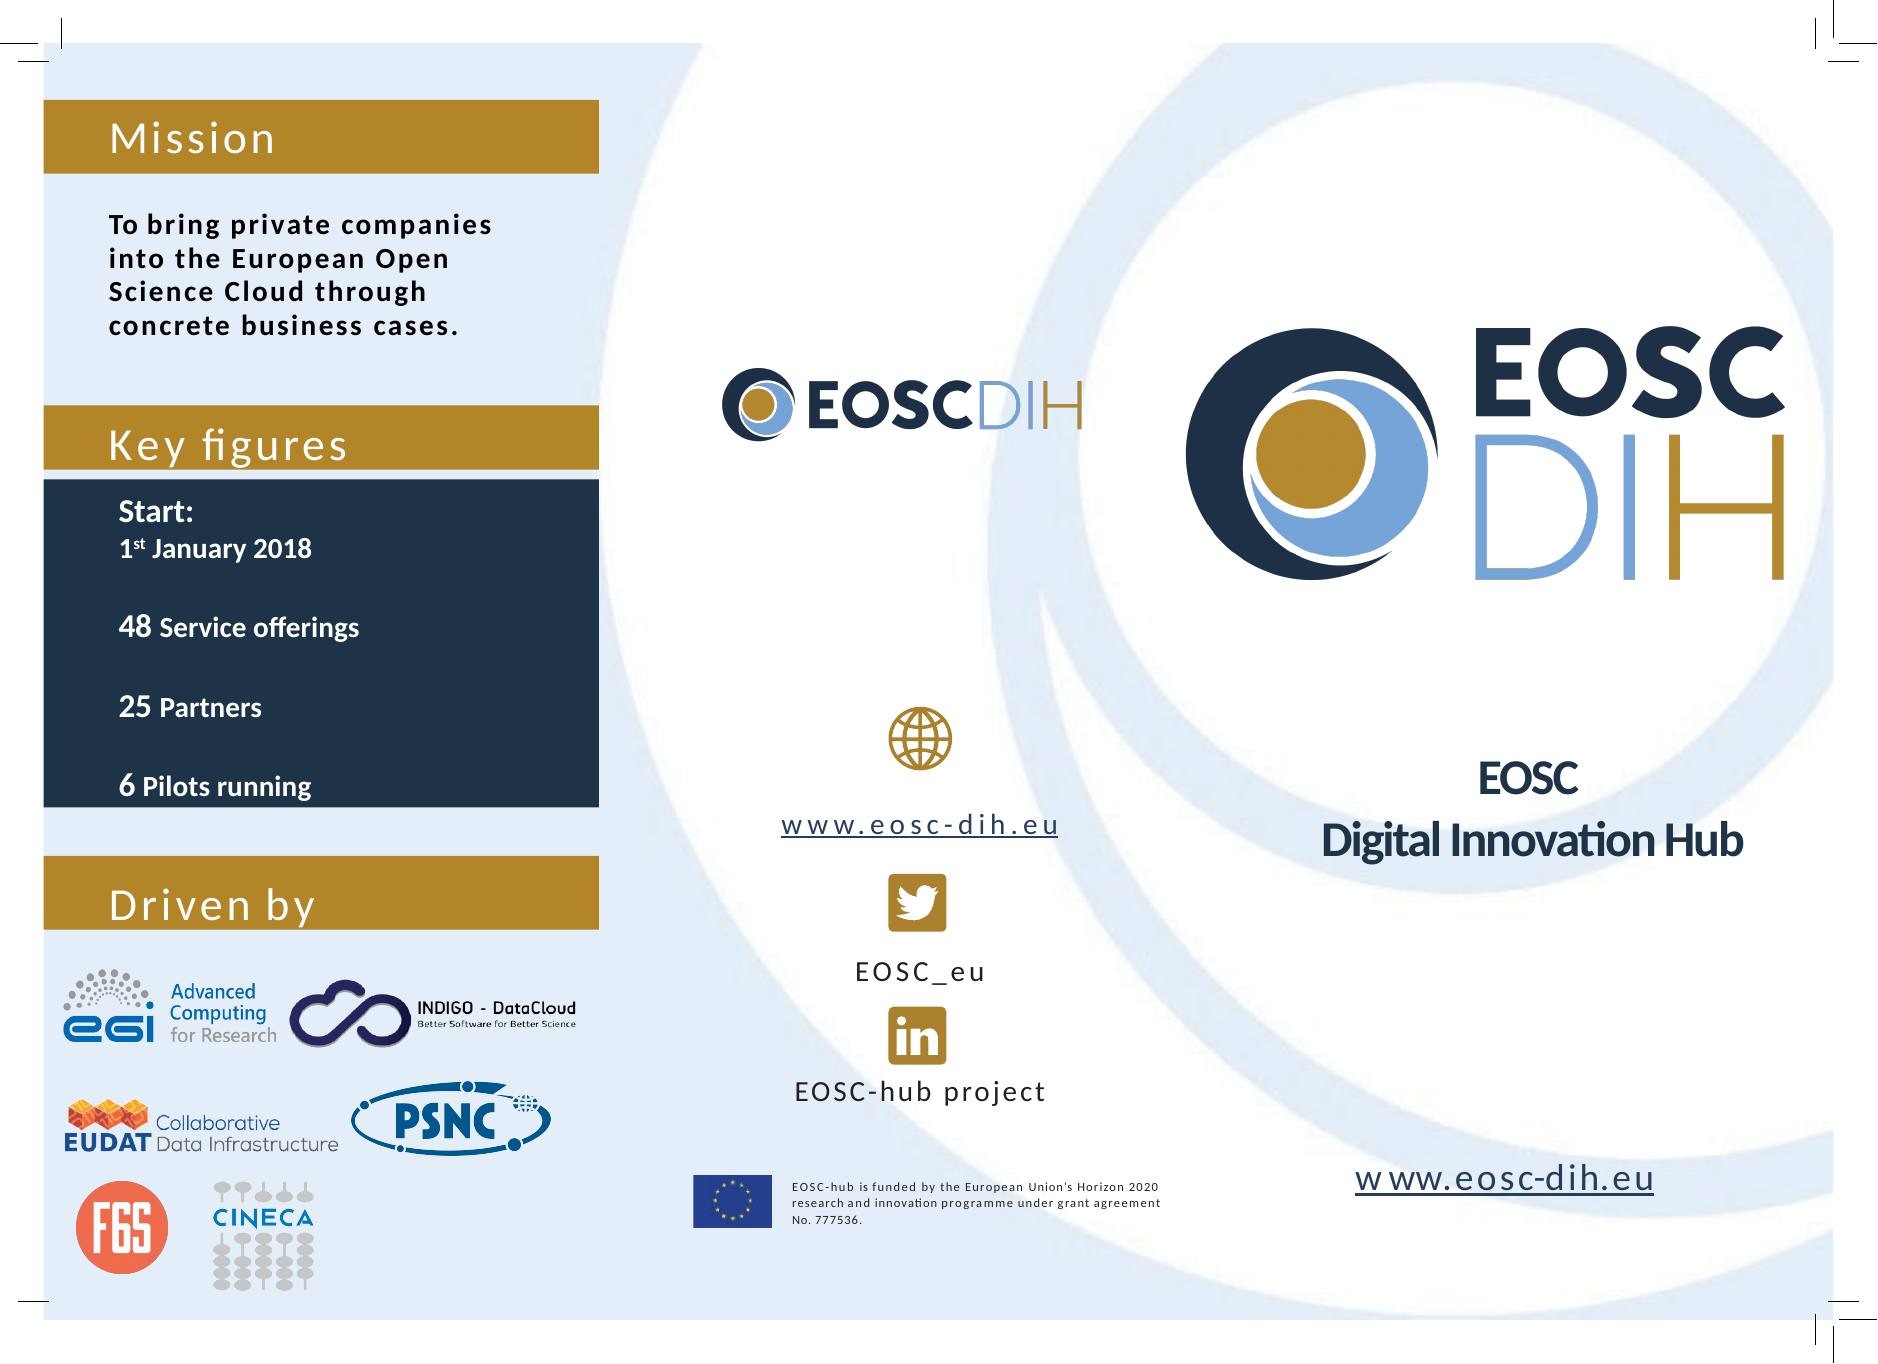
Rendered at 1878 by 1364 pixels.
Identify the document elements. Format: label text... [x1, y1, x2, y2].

text_box EOSC Digital Innovation Hub [1251, 742, 1814, 867]
text_box EOSC-hub is funded by the European Union’s Horizon 2020 research and innovation programme under grant agreement No. 777536. [789, 1175, 1171, 1227]
text_box [886, 704, 955, 773]
text_box Driven by [106, 872, 325, 930]
text_box [886, 1004, 949, 1067]
text_box [275, 931, 589, 1095]
text_box www.eosc-dih.eu EOSC_eu EOSC-hub project [751, 656, 1089, 1108]
text_box [63, 1044, 341, 1214]
text_box [43, 479, 599, 808]
text_box [63, 969, 275, 1042]
text_box [886, 871, 949, 934]
text_box [693, 1175, 772, 1228]
picture [43, 43, 1853, 1320]
text_box Mission [106, 105, 282, 163]
text_box Start: 1st January 2018 48 Service offerings 25 Partners 6 Pilots running [103, 481, 375, 811]
text_box Key figures [43, 405, 599, 470]
text_box www.eosc-dih.eu [1353, 1151, 1693, 1199]
text_box To bring private companies into the European Open Science Cloud through concrete business cases. [106, 202, 548, 341]
